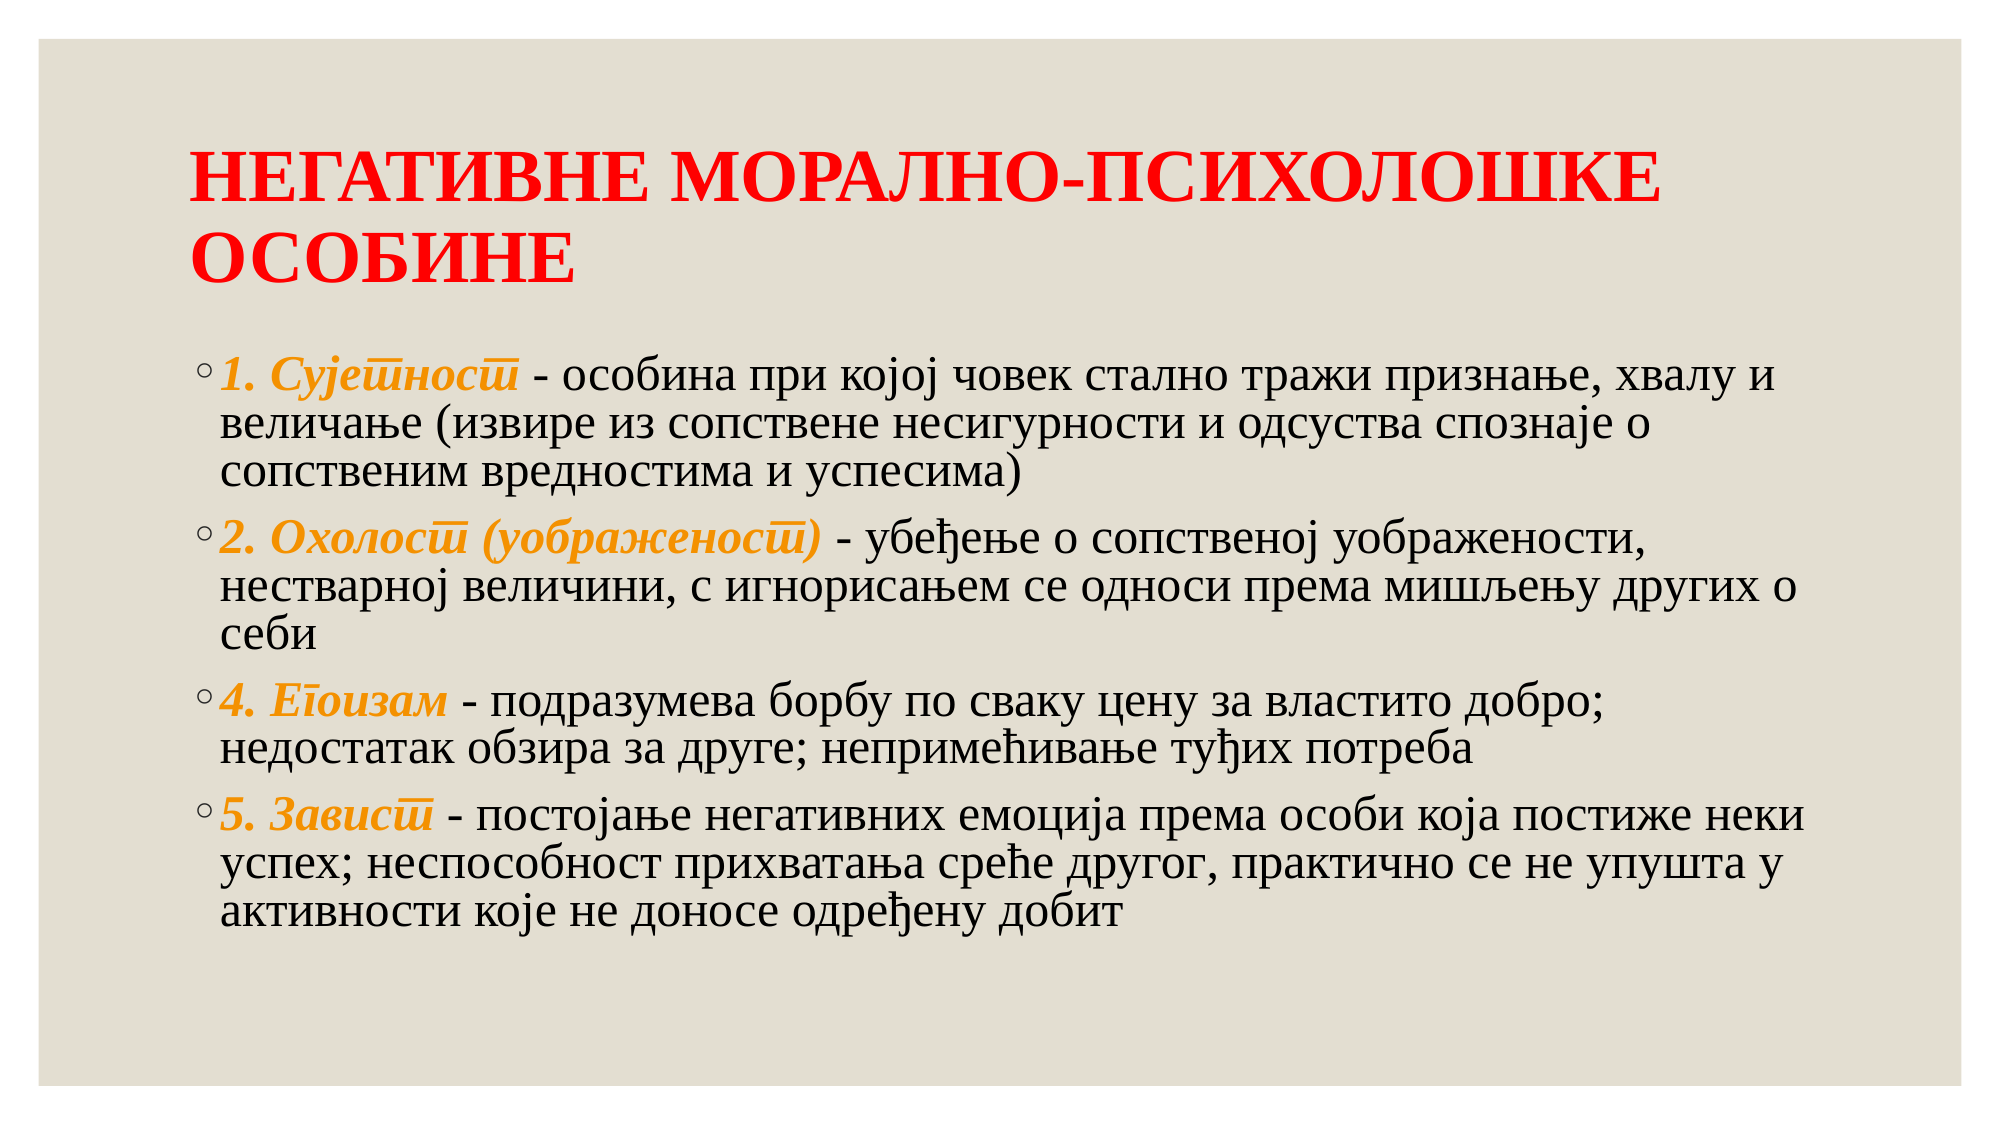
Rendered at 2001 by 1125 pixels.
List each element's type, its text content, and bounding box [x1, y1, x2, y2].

list 1. Сујетност - особина при којој човек стално тражи признање, хвалу и величање (извире из сопствене несигурности и одсуства спознаје о сопственим вредностима и успесима) 2. Охолост (уображеност) - убеђење о сопственој уображености, нестварној величини, с игнорисањем се односи према мишљењу других о себи 4. Егоизам - подразумева борбу по сваку цену за властито добро; недостатак обзира за друге; непримећивање туђих потреба 5. Завист - постојање негативних емоција према особи која постиже неки успех; неспособност прихватања среће другог, практично се не упушта у активности које не доносе одређену добит [174, 345, 1825, 990]
title НЕГАТИВНЕ МОРАЛНО-ПСИХОЛОШКЕ ОСОБИНЕ [174, 105, 1825, 331]
